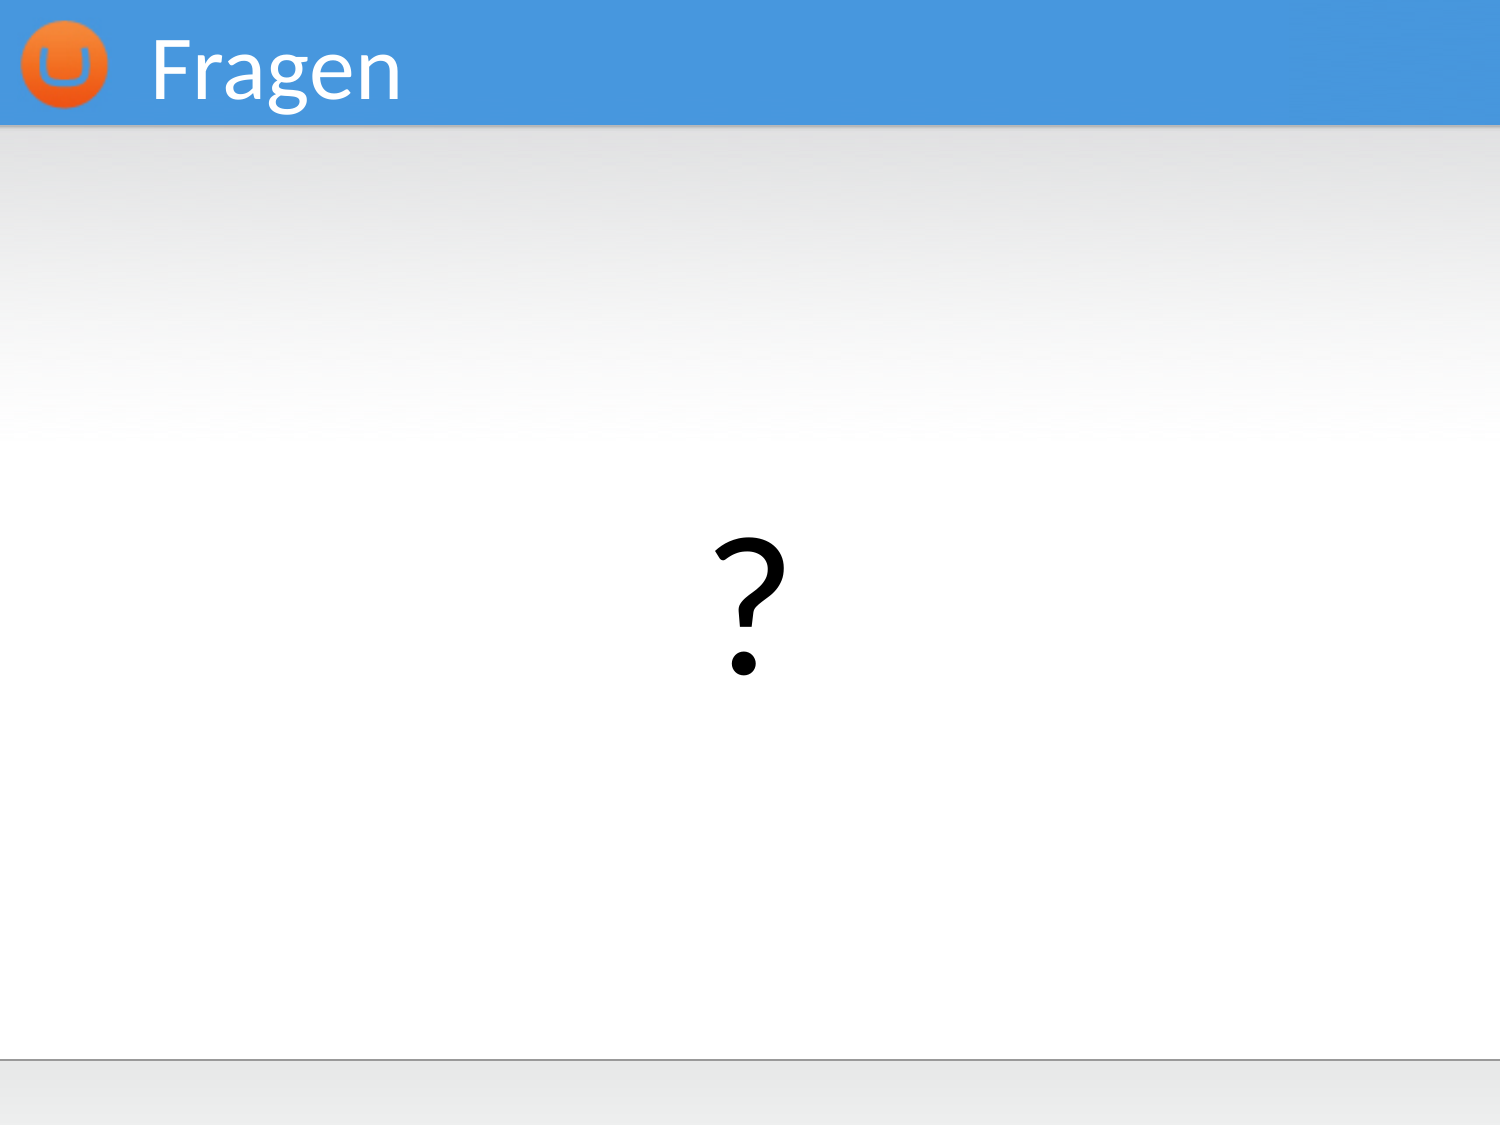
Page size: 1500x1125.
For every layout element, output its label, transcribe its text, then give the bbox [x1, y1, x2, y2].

list ? [75, 184, 1425, 1005]
picture [0, 0, 1500, 1125]
title Fragen [135, 0, 1500, 126]
